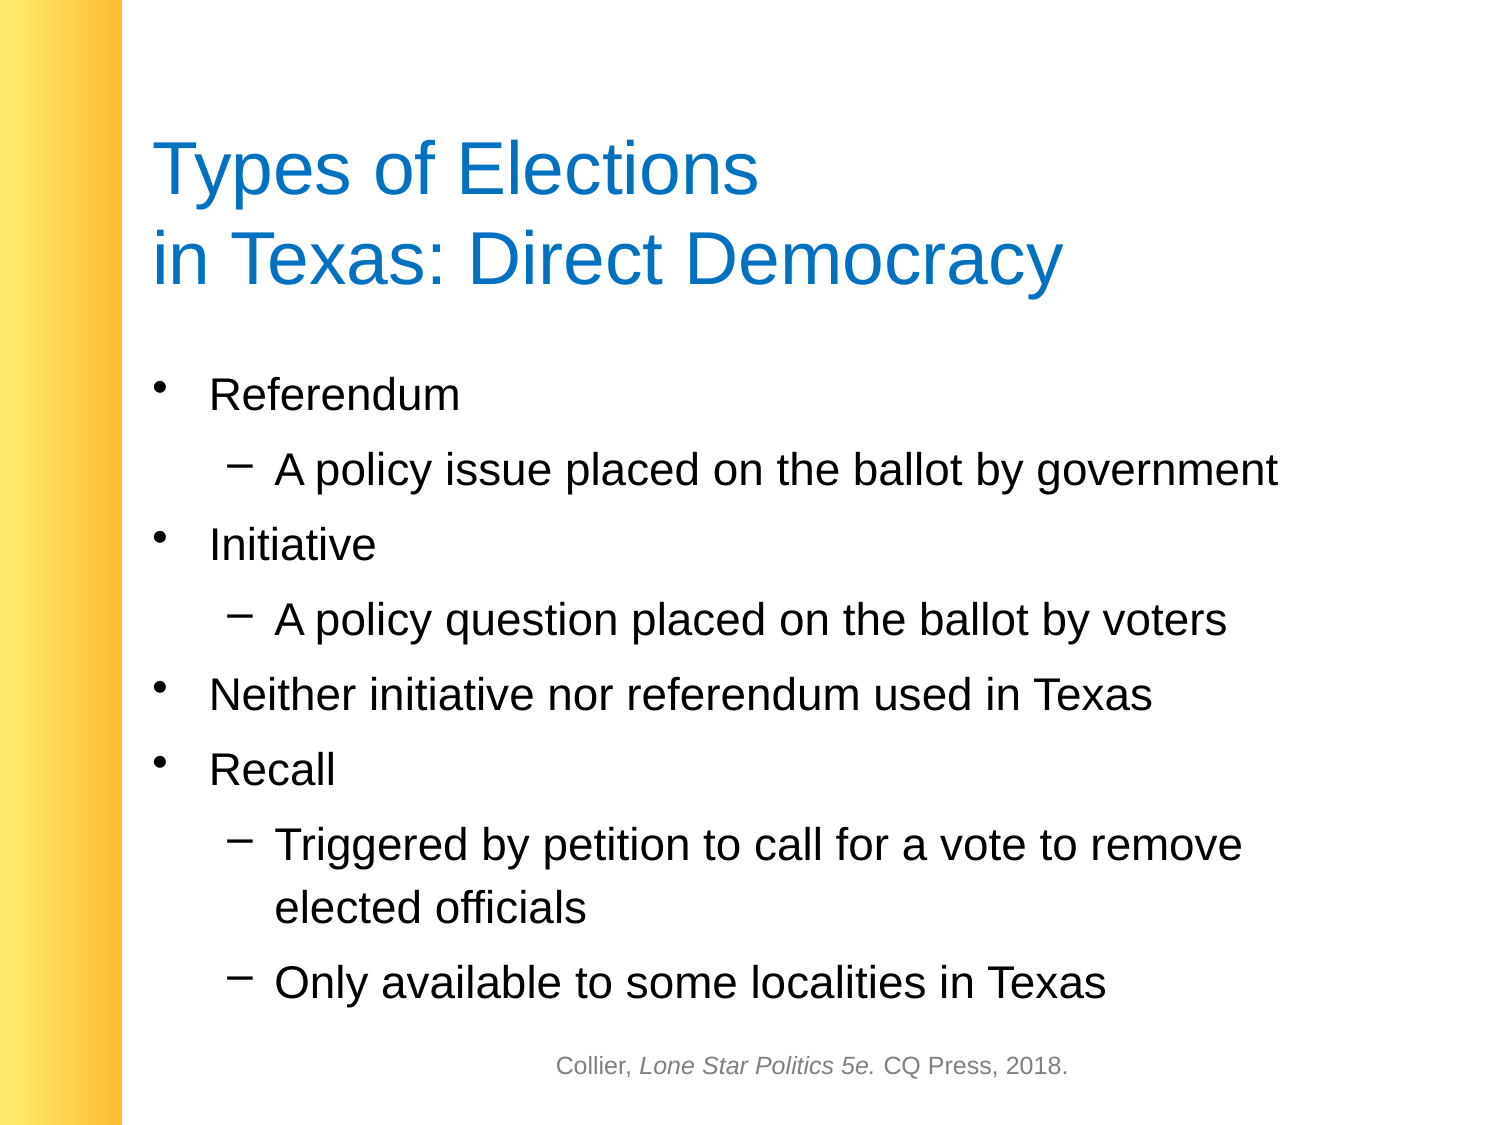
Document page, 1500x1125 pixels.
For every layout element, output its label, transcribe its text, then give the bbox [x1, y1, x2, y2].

title Types of Elections in Texas: Direct Democracy [137, 112, 1450, 300]
picture [0, 0, 1500, 1125]
list Referendum A policy issue placed on the ballot by government Initiative A policy question placed on the ballot by voters Neither initiative nor referendum used in Texas Recall Triggered by petition to call for a vote to remove elected officials Only available to some localities in Texas [137, 350, 1313, 1063]
text_box Collier, Lone Star Politics 5e. CQ Press, 2018. [525, 1042, 1100, 1087]
